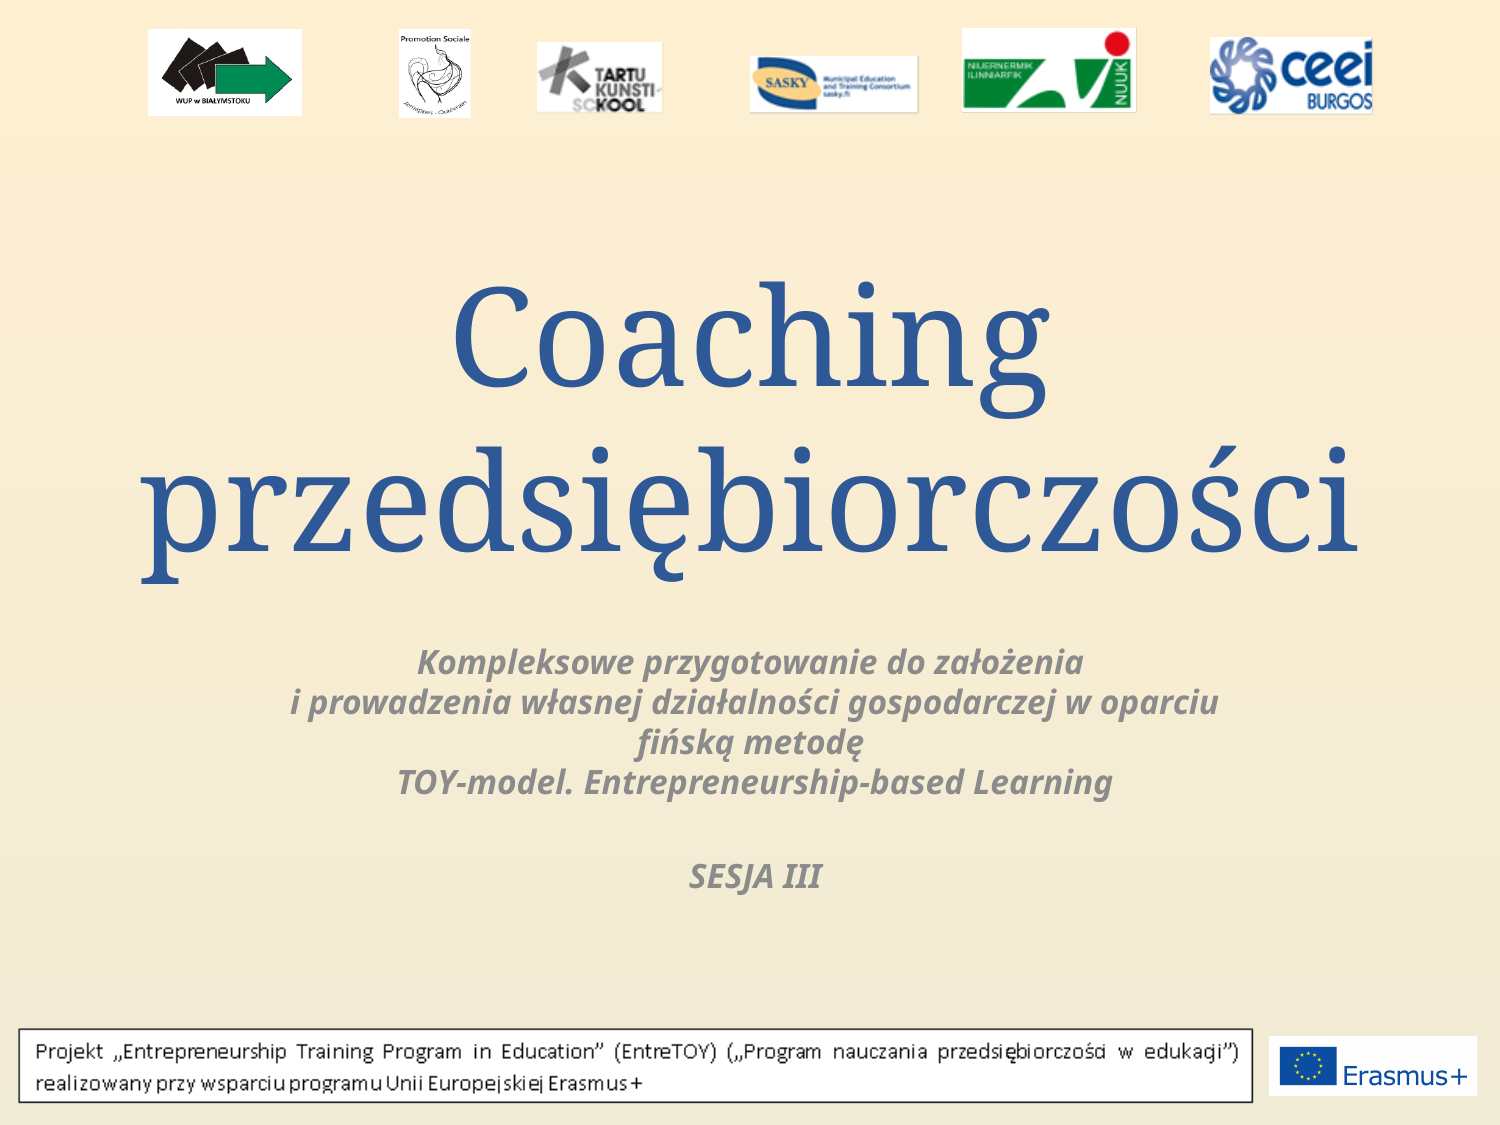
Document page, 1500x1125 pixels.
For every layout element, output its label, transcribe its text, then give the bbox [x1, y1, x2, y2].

picture [962, 28, 1140, 99]
picture [537, 42, 668, 99]
title Coaching przedsiębiorczości [112, 99, 1388, 587]
picture [148, 29, 302, 116]
subtitle Kompleksowe przygotowanie do założenia i prowadzenia własnej działalności gospodarczej w oparciu fińską metodę TOY-model. Entrepreneurship-based Learning SESJA III [230, 633, 1281, 906]
picture [1210, 37, 1374, 99]
picture [750, 56, 921, 99]
picture [399, 29, 471, 99]
picture [17, 1027, 1255, 1105]
